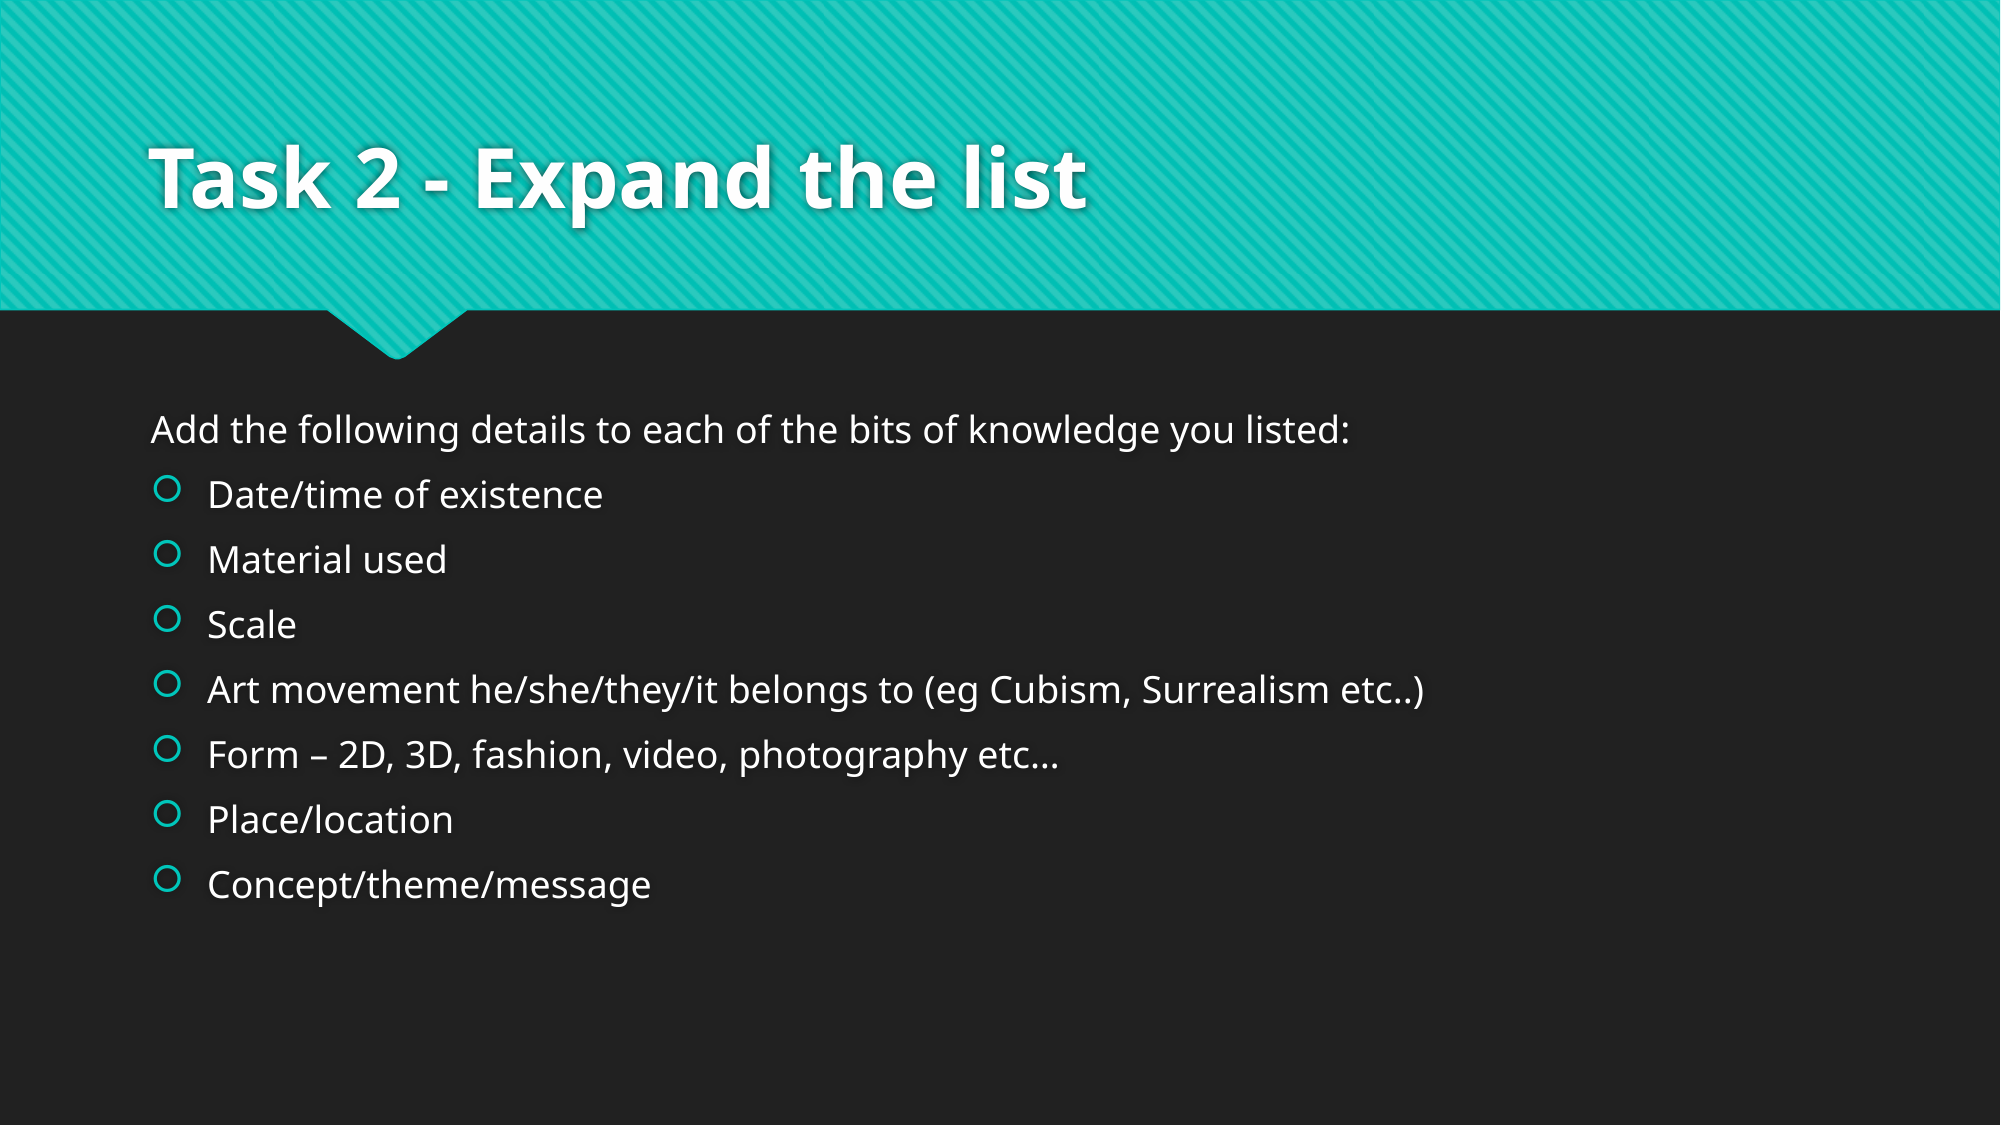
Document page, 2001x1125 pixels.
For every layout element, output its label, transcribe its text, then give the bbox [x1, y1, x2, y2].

title Task 2 - Expand the list [132, 73, 1868, 233]
list Add the following details to each of the bits of knowledge you listed: Date/time of existence Material used Scale Art movement he/she/they/it belongs to (eg Cubism, Surrealism etc..) Form – 2D, 3D, fashion, video, photography etc… Place/location Concept/theme/message [135, 422, 1868, 1020]
